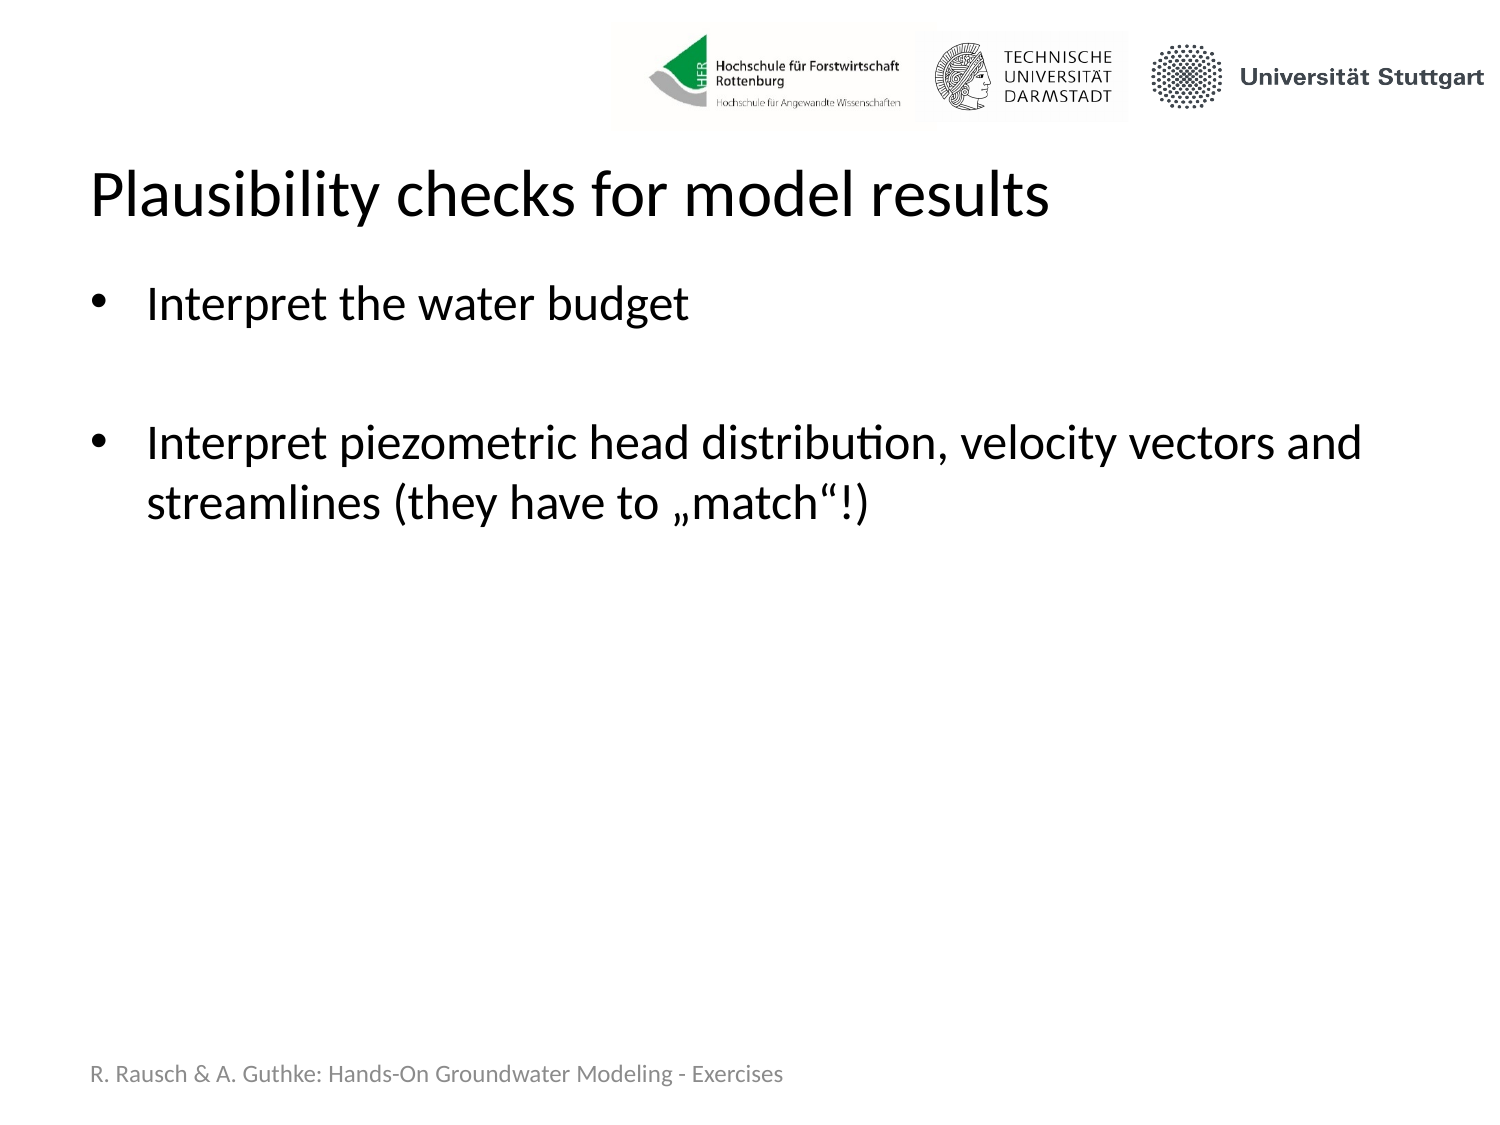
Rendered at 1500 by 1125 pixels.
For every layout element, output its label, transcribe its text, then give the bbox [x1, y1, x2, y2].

title Plausibility checks for model results [75, 136, 1425, 244]
picture [1151, 44, 1491, 109]
list Interpret the water budget Interpret piezometric head distribution, velocity vectors and streamlines (they have to „match“!) [75, 262, 1425, 1005]
slide_number R. Rausch & A. Guthke: Hands-On Groundwater Modeling - Exercises [75, 1042, 916, 1103]
picture [611, 22, 1129, 131]
